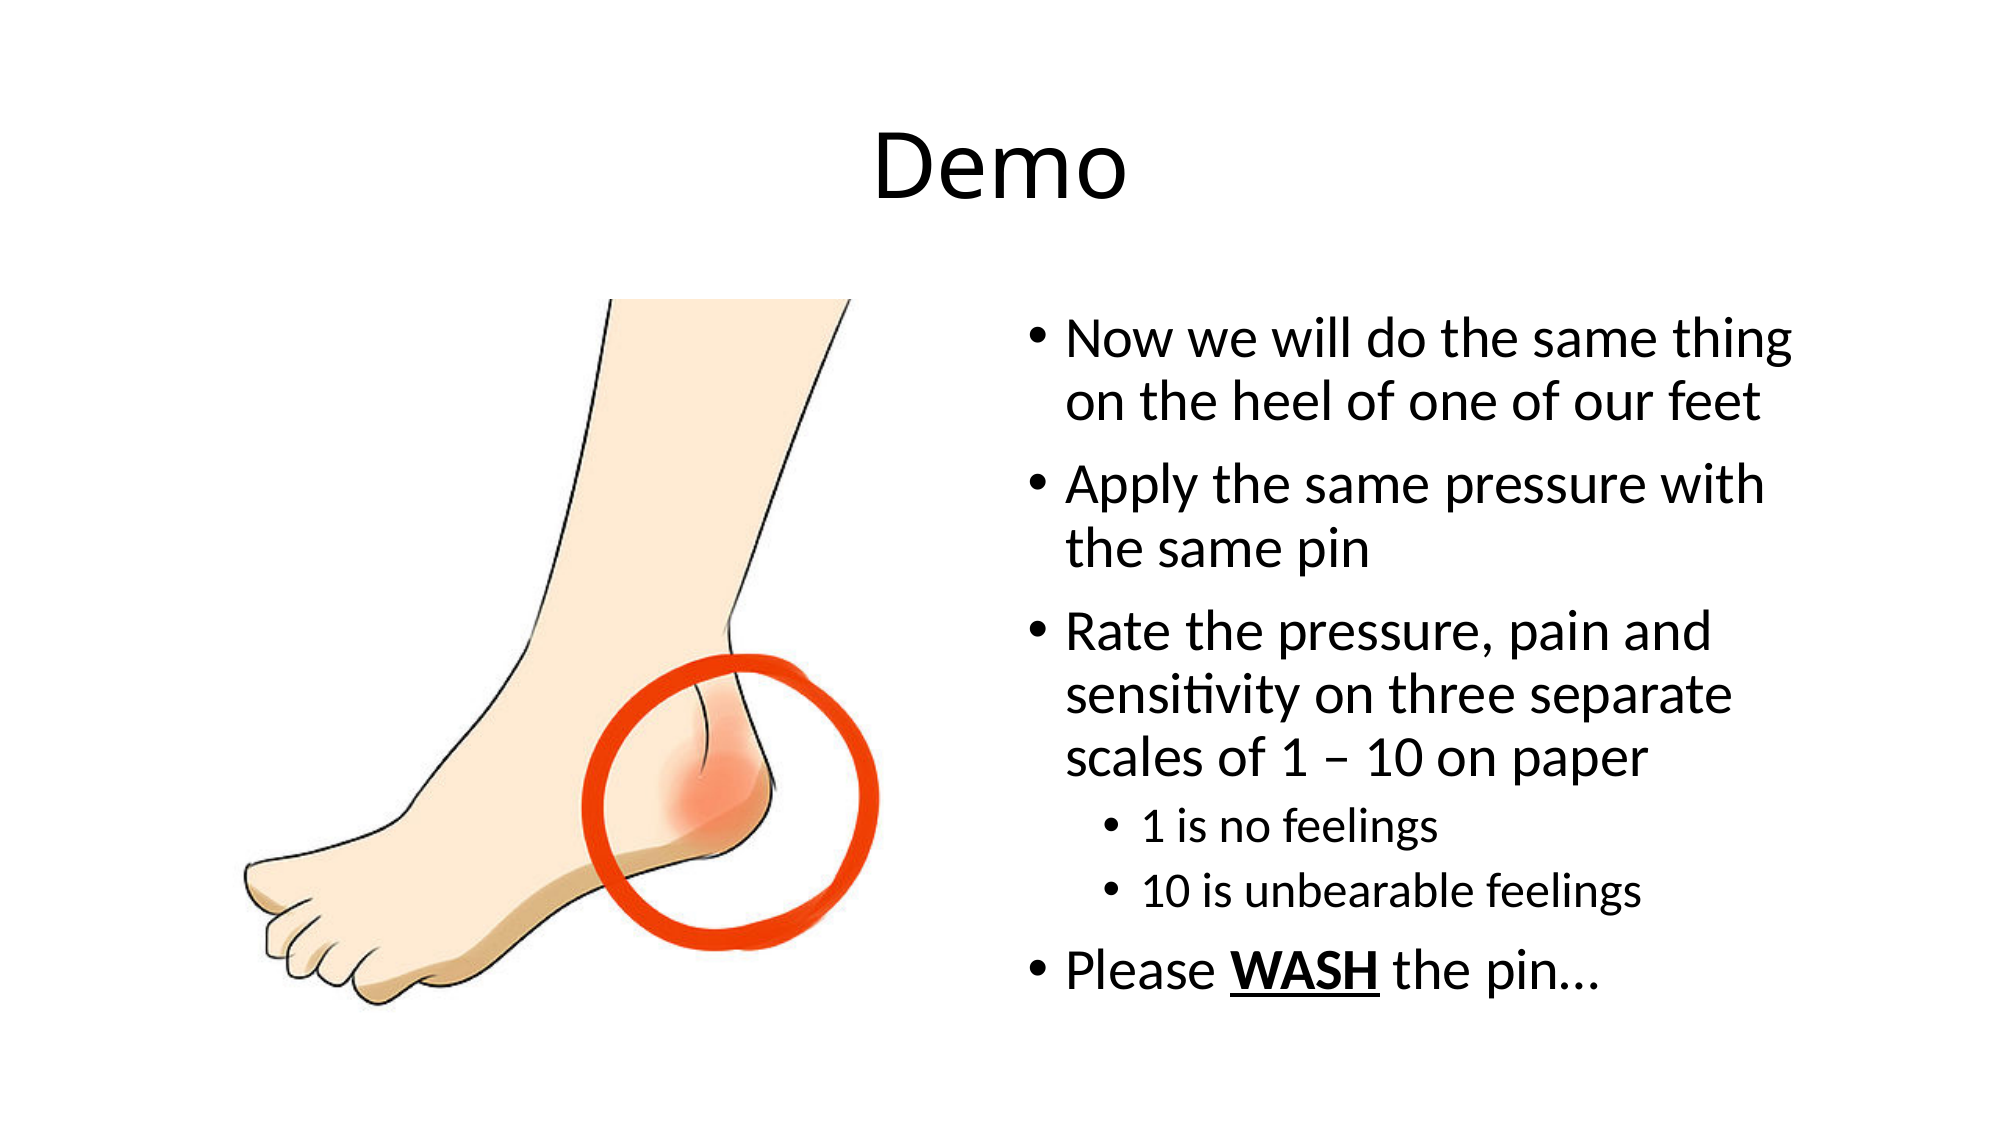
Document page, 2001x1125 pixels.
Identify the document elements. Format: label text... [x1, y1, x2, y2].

picture [58, 299, 1000, 1031]
title Demo [137, 59, 1863, 278]
list Now we will do the same thing on the heel of one of our feet Apply the same pressure with the same pin Rate the pressure, pain and sensitivity on three separate scales of 1 – 10 on paper 1 is no feelings 10 is unbearable feelings Please WASH the pin… [1012, 299, 1863, 1014]
